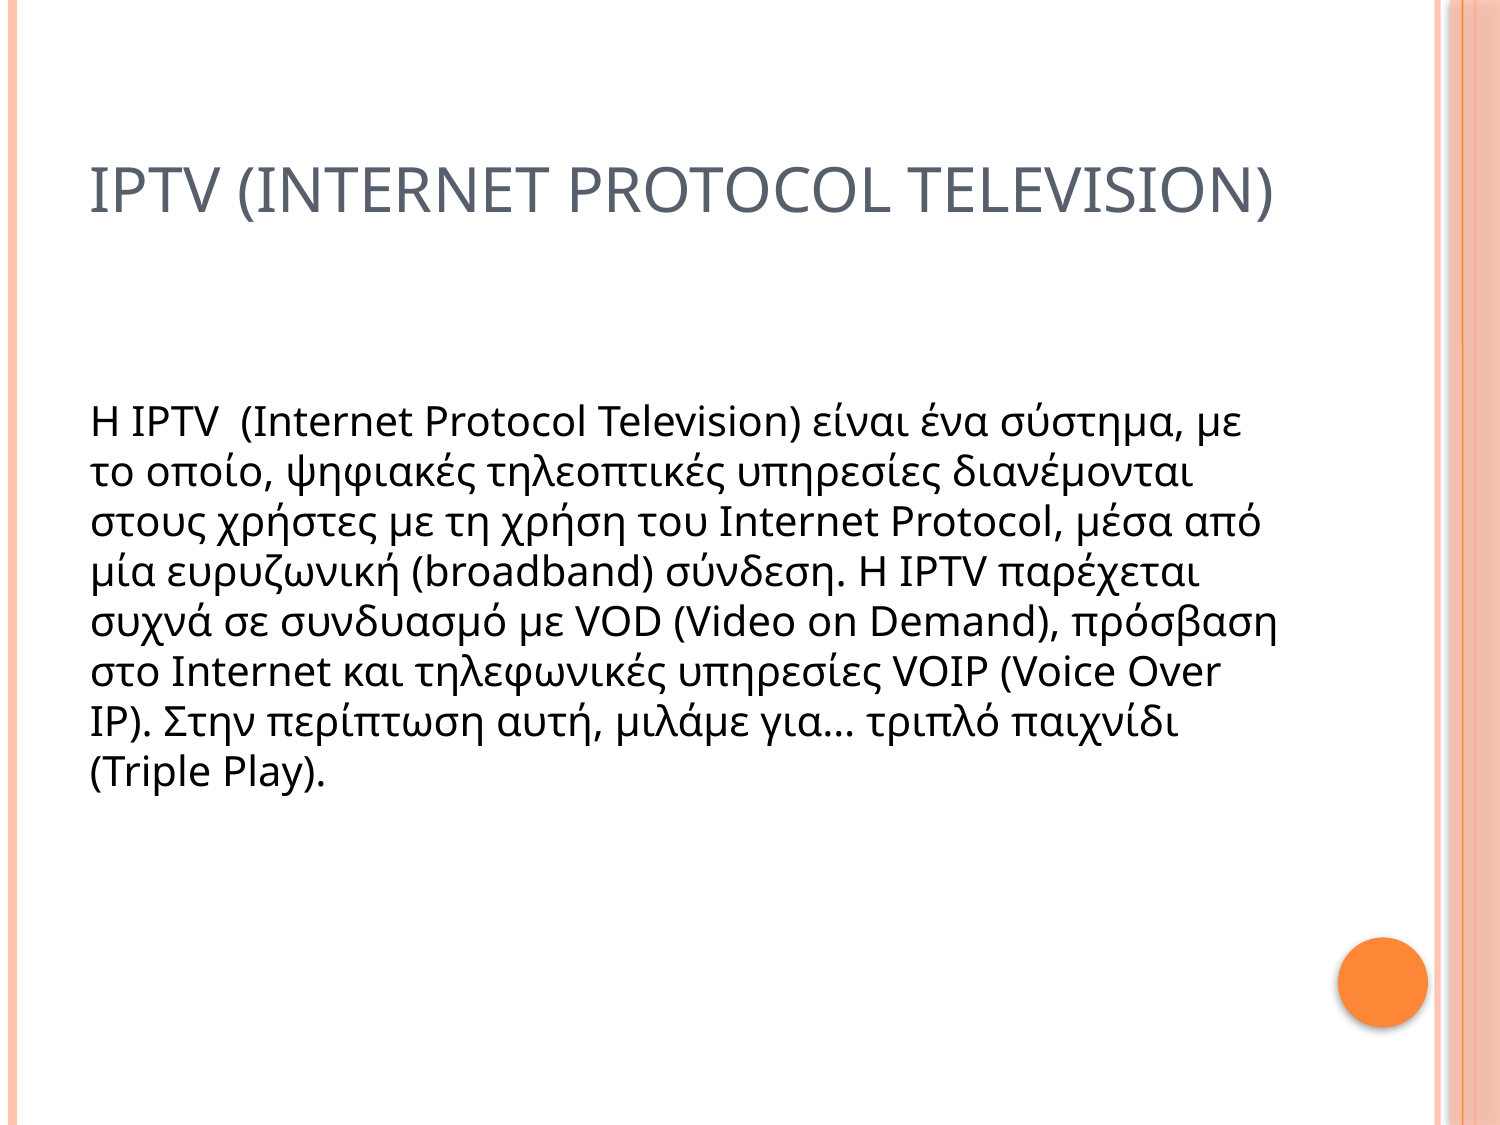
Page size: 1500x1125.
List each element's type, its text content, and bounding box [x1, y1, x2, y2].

list H IPTV (Internet Protocol Television) είναι ένα σύστημα, με το οποίο, ψηφιακές τηλεοπτικές υπηρεσίες διανέμονται στους χρήστες με τη χρήση του Internet Protocol, μέσα από μία ευρυζωνική (broadband) σύνδεση. Η IPTV παρέχεται συχνά σε συνδυασμό με VOD (Video on Demand), πρόσβαση στο Internet και τηλεφωνικές υπηρεσίες VOIP (Voice Over IP). Στην περίπτωση αυτή, μιλάμε για… τριπλό παιχνίδι (Triple Play). [75, 262, 1300, 1062]
title Iptv (Internet Protocol Television) [75, 45, 1300, 233]
